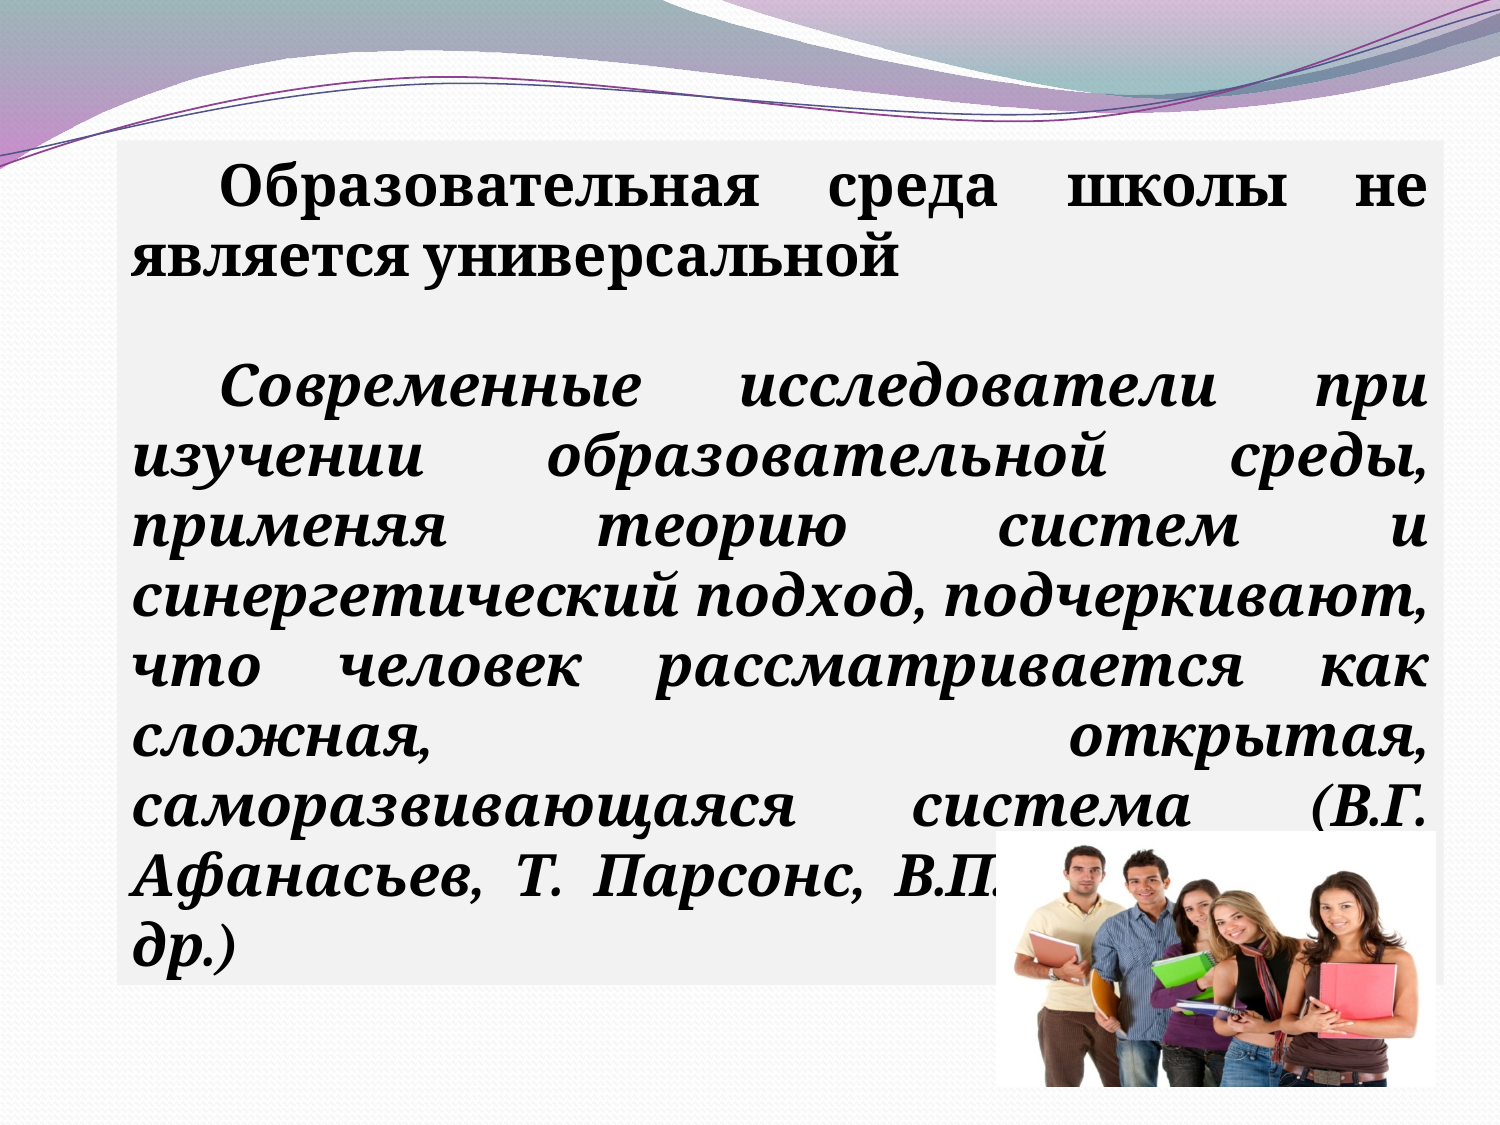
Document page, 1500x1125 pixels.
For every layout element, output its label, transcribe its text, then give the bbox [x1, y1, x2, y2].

text_box Образовательная среда школы не является универсальной Современные исследователи при изучении образовательной среды, применяя теорию систем и синергетический подход, подчеркивают, что человек рассматривается как сложная, открытая, саморазвивающаяся система (В.Г. Афанасьев, Т. Парсонс, В.П. Казначеев и др.) [117, 140, 1444, 986]
table_cell Лапин Н.И., Сазонов Б.В., Толстой В.С. [1436, 834, 1442, 986]
table_cell Лапин Н.И., Сазонов Б.В., Толстой В.С. [988, 833, 995, 986]
picture [995, 831, 1436, 1087]
